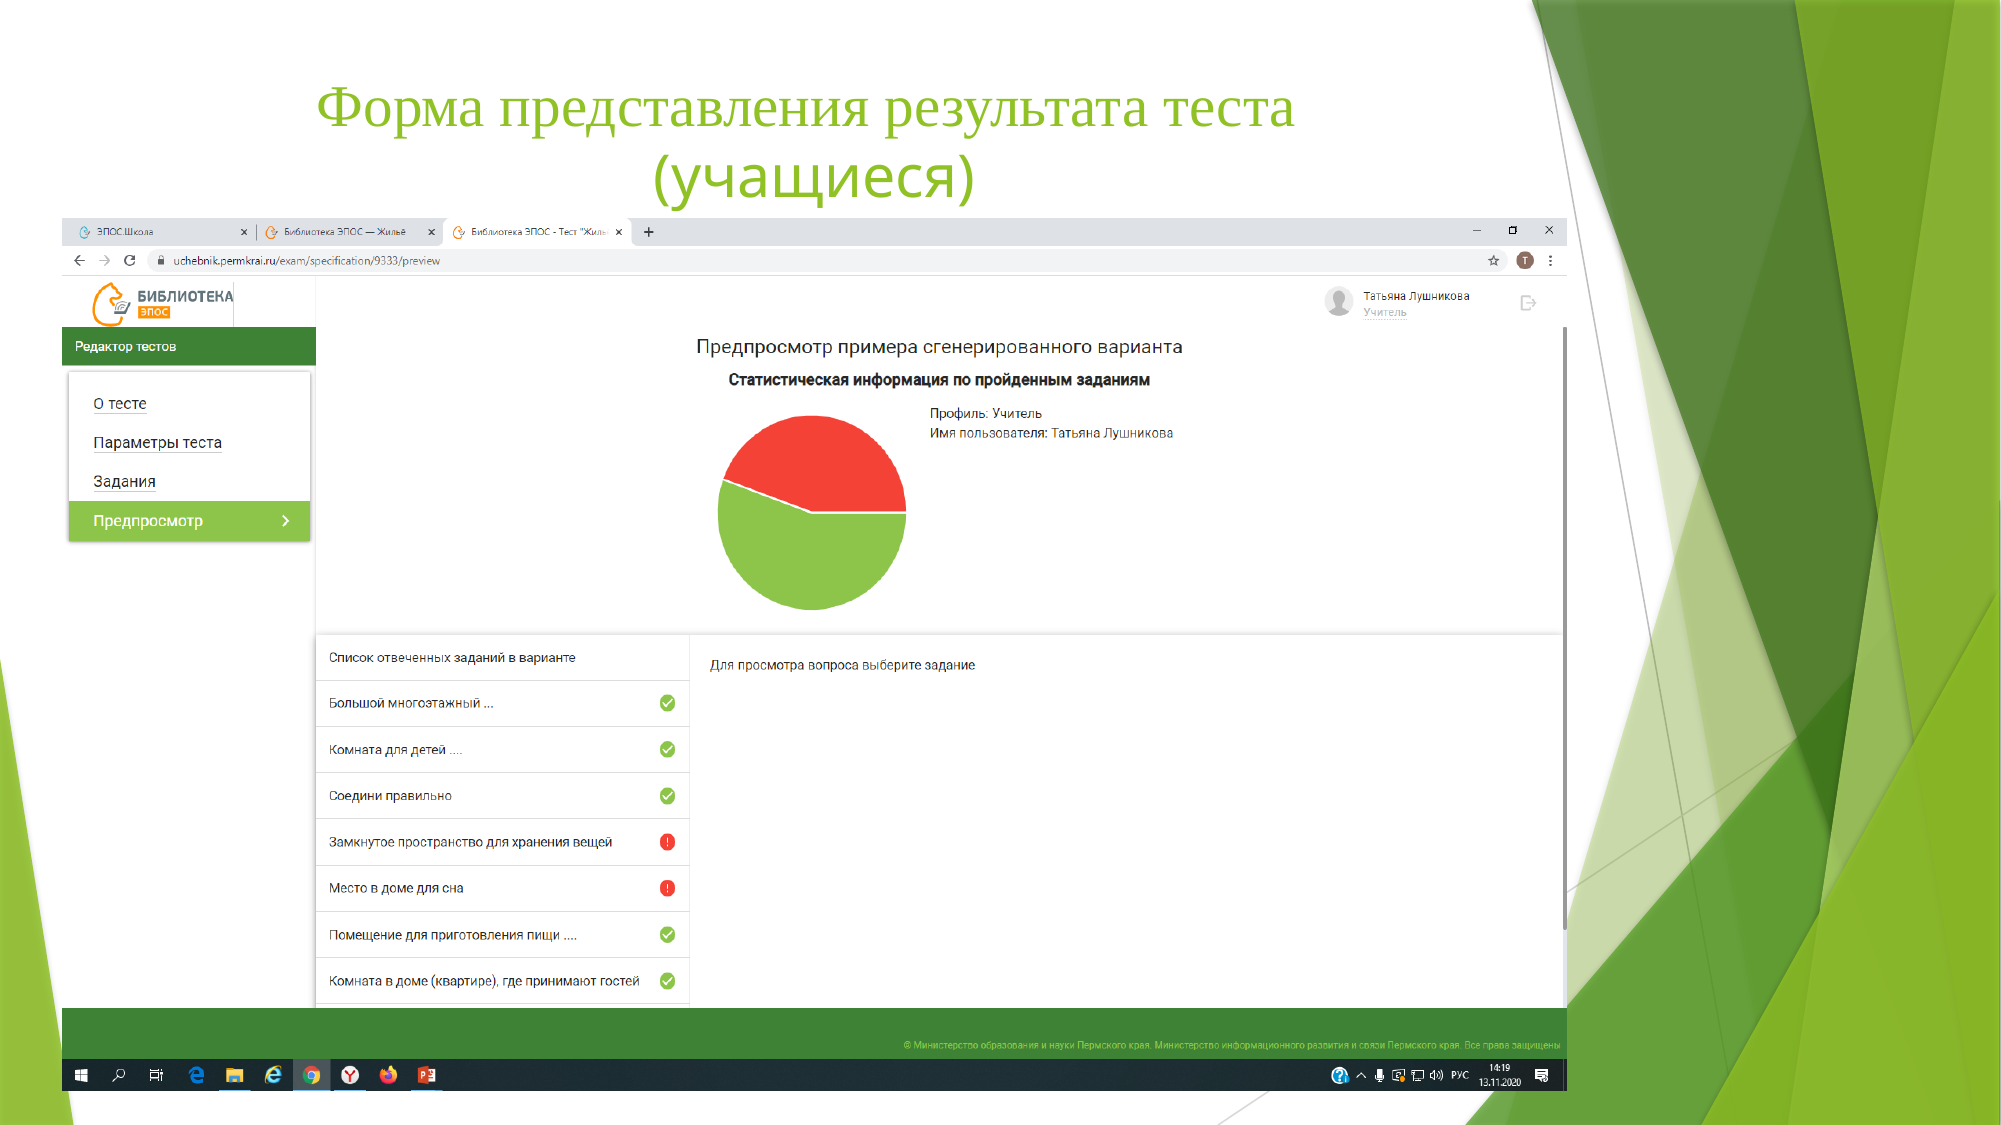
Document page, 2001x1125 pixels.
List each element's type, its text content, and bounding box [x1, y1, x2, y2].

title Форма представления результата теста (учащиеся) [34, 59, 1595, 219]
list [61, 217, 1567, 1092]
